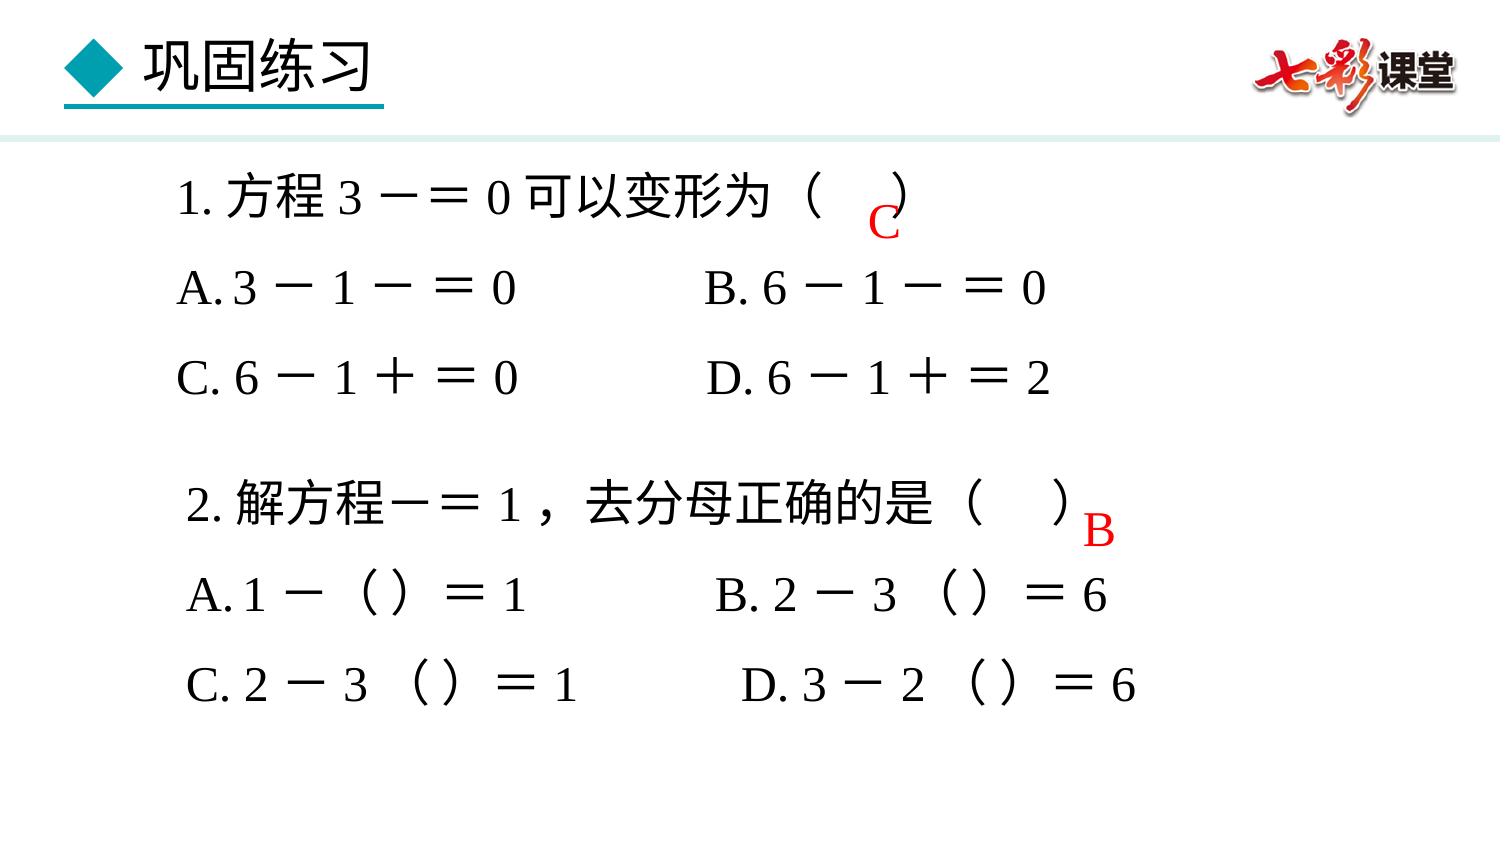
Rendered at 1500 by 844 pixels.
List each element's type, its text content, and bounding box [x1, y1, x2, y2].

text_box B [1068, 489, 1142, 564]
text_box C [853, 181, 929, 257]
picture [1249, 32, 1461, 118]
